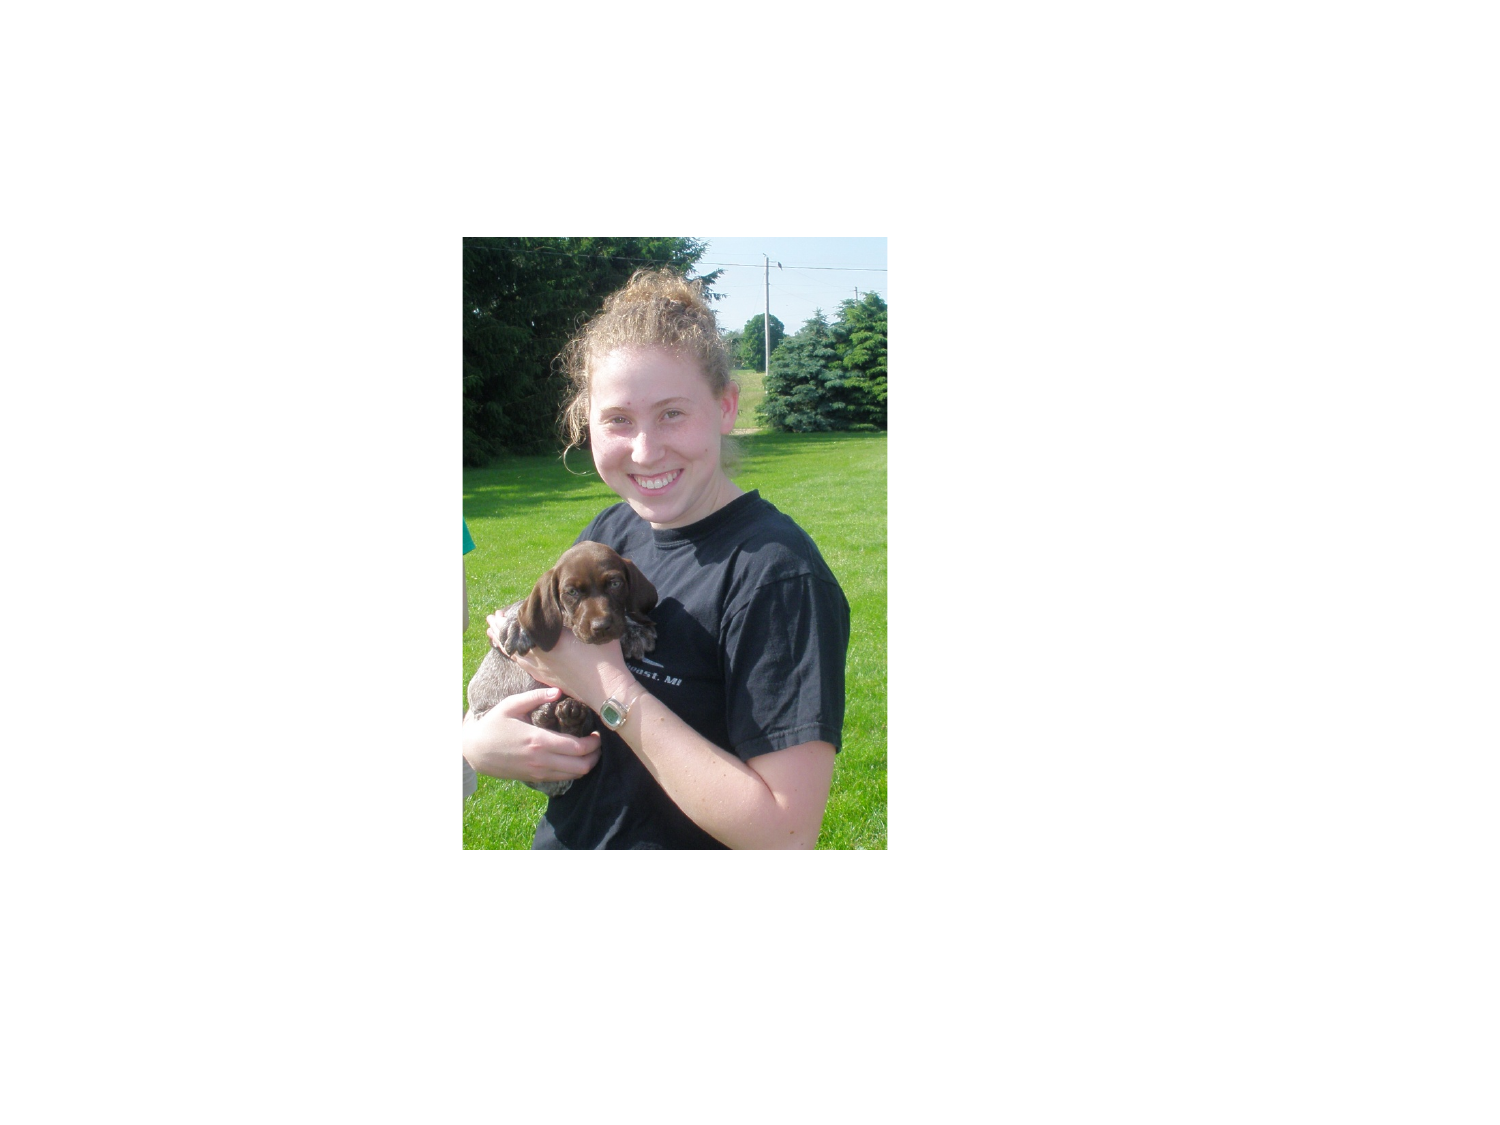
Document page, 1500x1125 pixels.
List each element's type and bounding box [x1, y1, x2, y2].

picture [462, 237, 888, 851]
